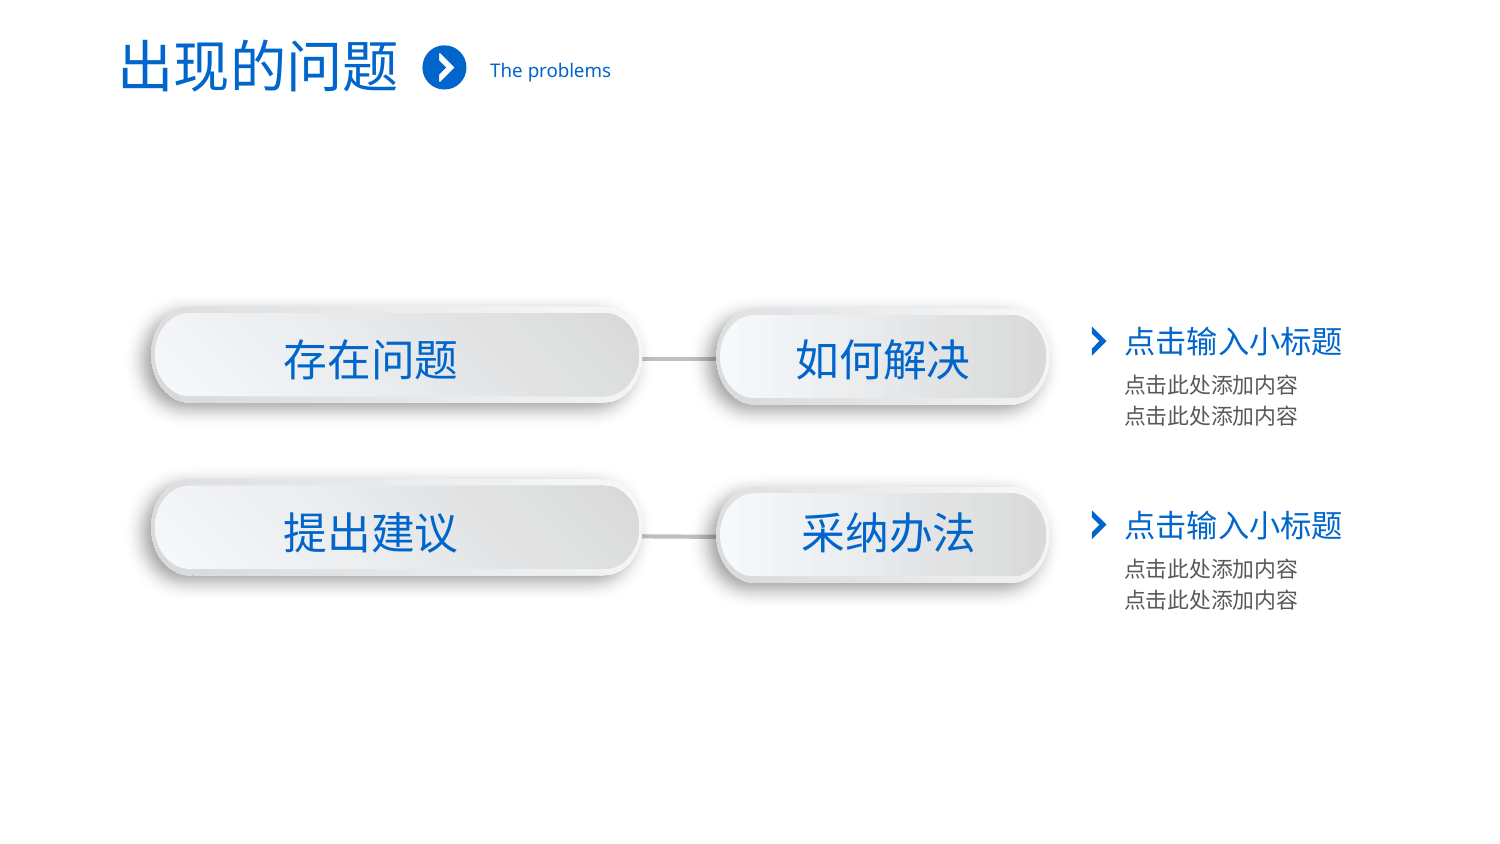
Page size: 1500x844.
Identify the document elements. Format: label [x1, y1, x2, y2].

text_box [151, 306, 643, 403]
text_box [85, 23, 758, 107]
text_box [151, 479, 643, 576]
text_box [716, 308, 1050, 405]
text_box [1091, 314, 1415, 438]
text_box [716, 486, 1050, 584]
text_box [1091, 498, 1415, 622]
